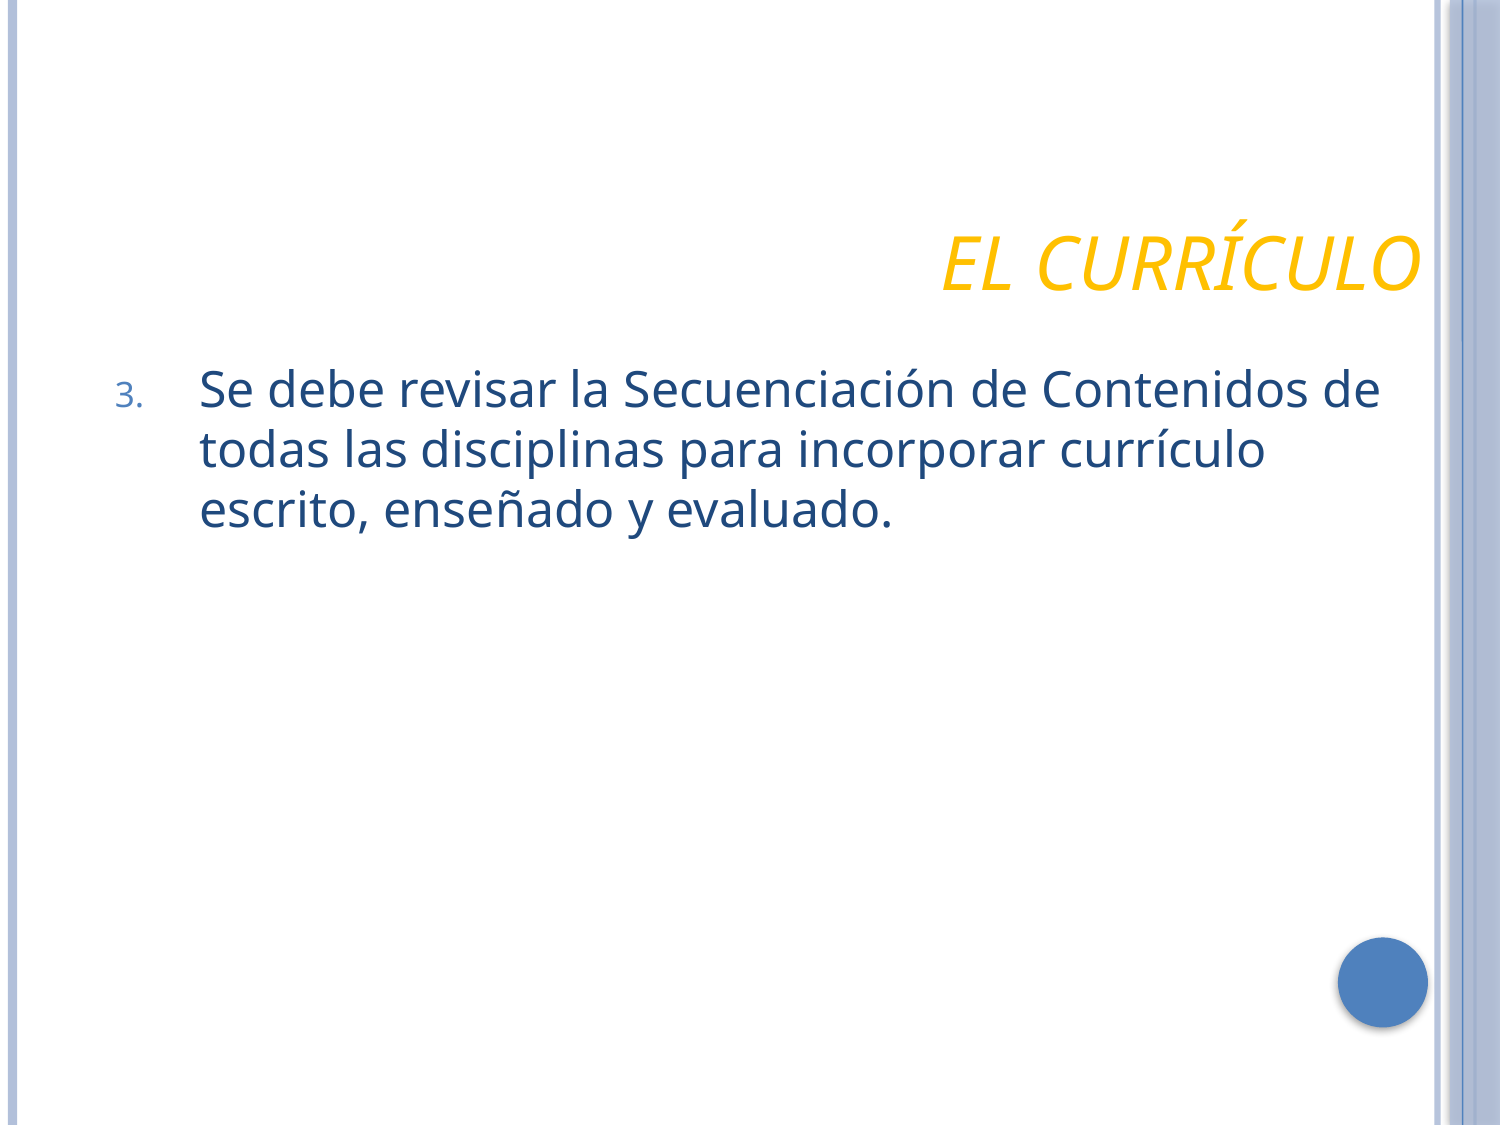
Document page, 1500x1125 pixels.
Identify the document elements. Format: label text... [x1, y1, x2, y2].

list Se debe revisar la Secuenciación de Contenidos de todas las disciplinas para incorporar currículo escrito, enseñado y evaluado. [99, 350, 1413, 1038]
title El Currículo [99, 87, 1438, 313]
